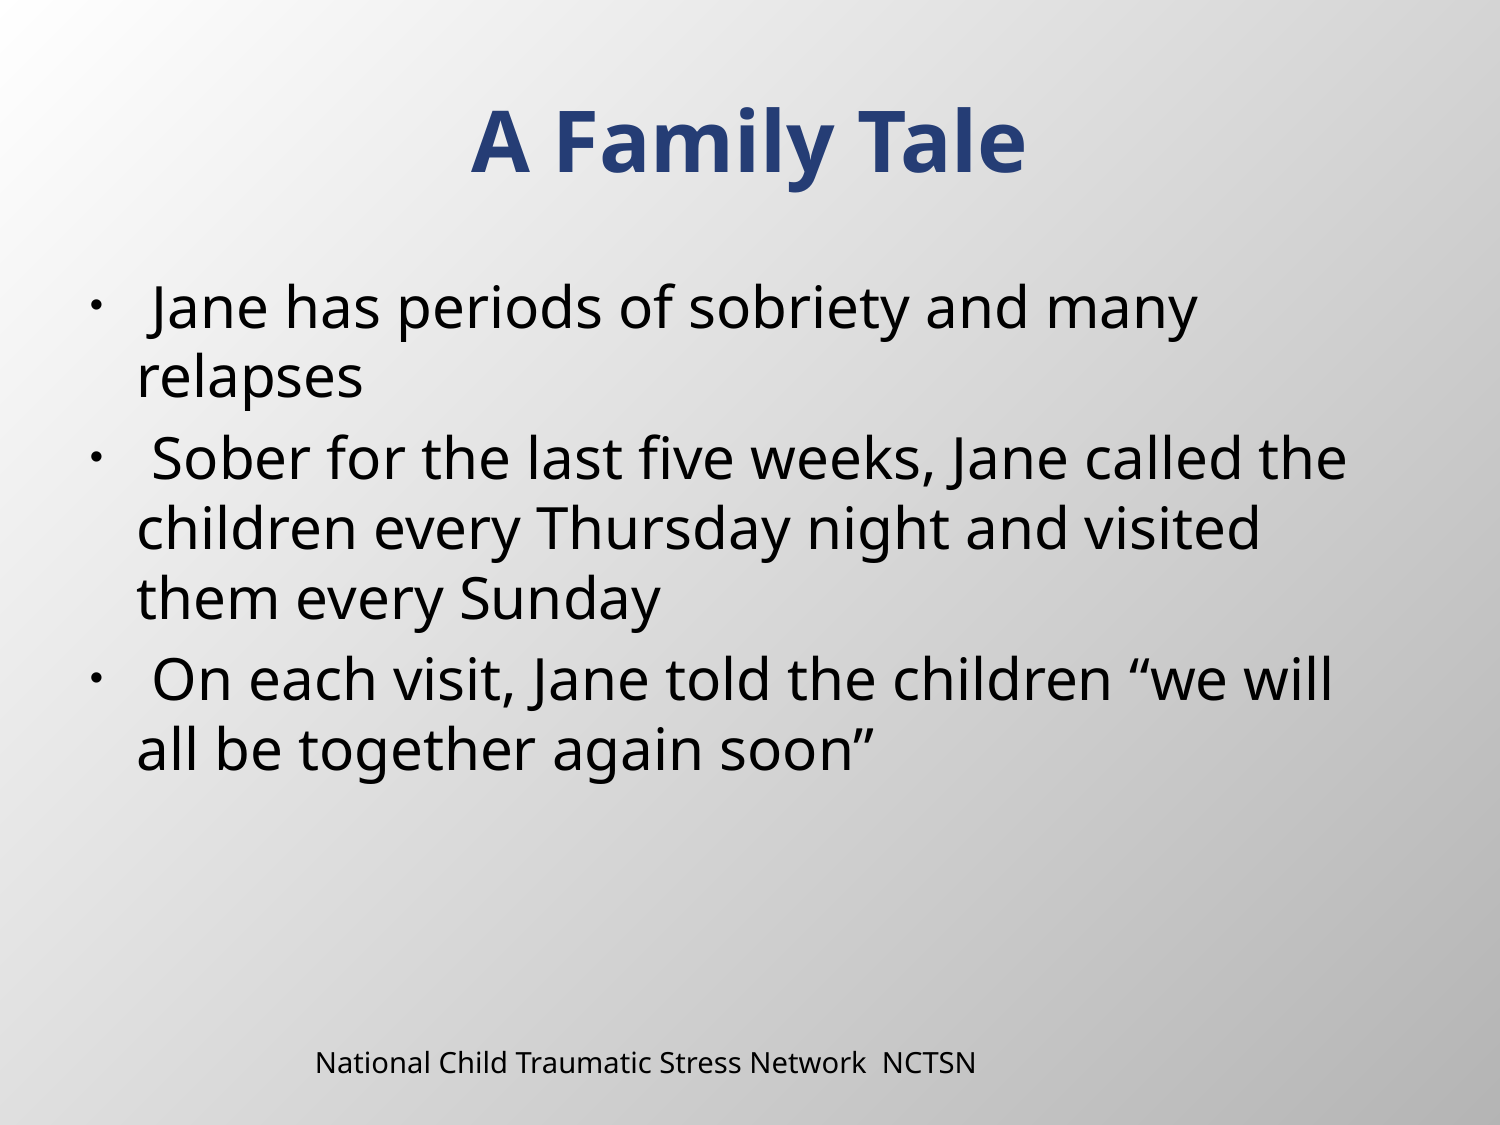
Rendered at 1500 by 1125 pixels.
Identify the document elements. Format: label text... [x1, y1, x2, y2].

title A Family Tale [75, 45, 1425, 233]
list Jane has periods of sobriety and many relapses Sober for the last five weeks, Jane called the children every Thursday night and visited them every Sunday On each visit, Jane told the children “we will all be together again soon” [75, 262, 1425, 1035]
text_box National Child Traumatic Stress Network NCTSN [299, 1037, 1125, 1088]
